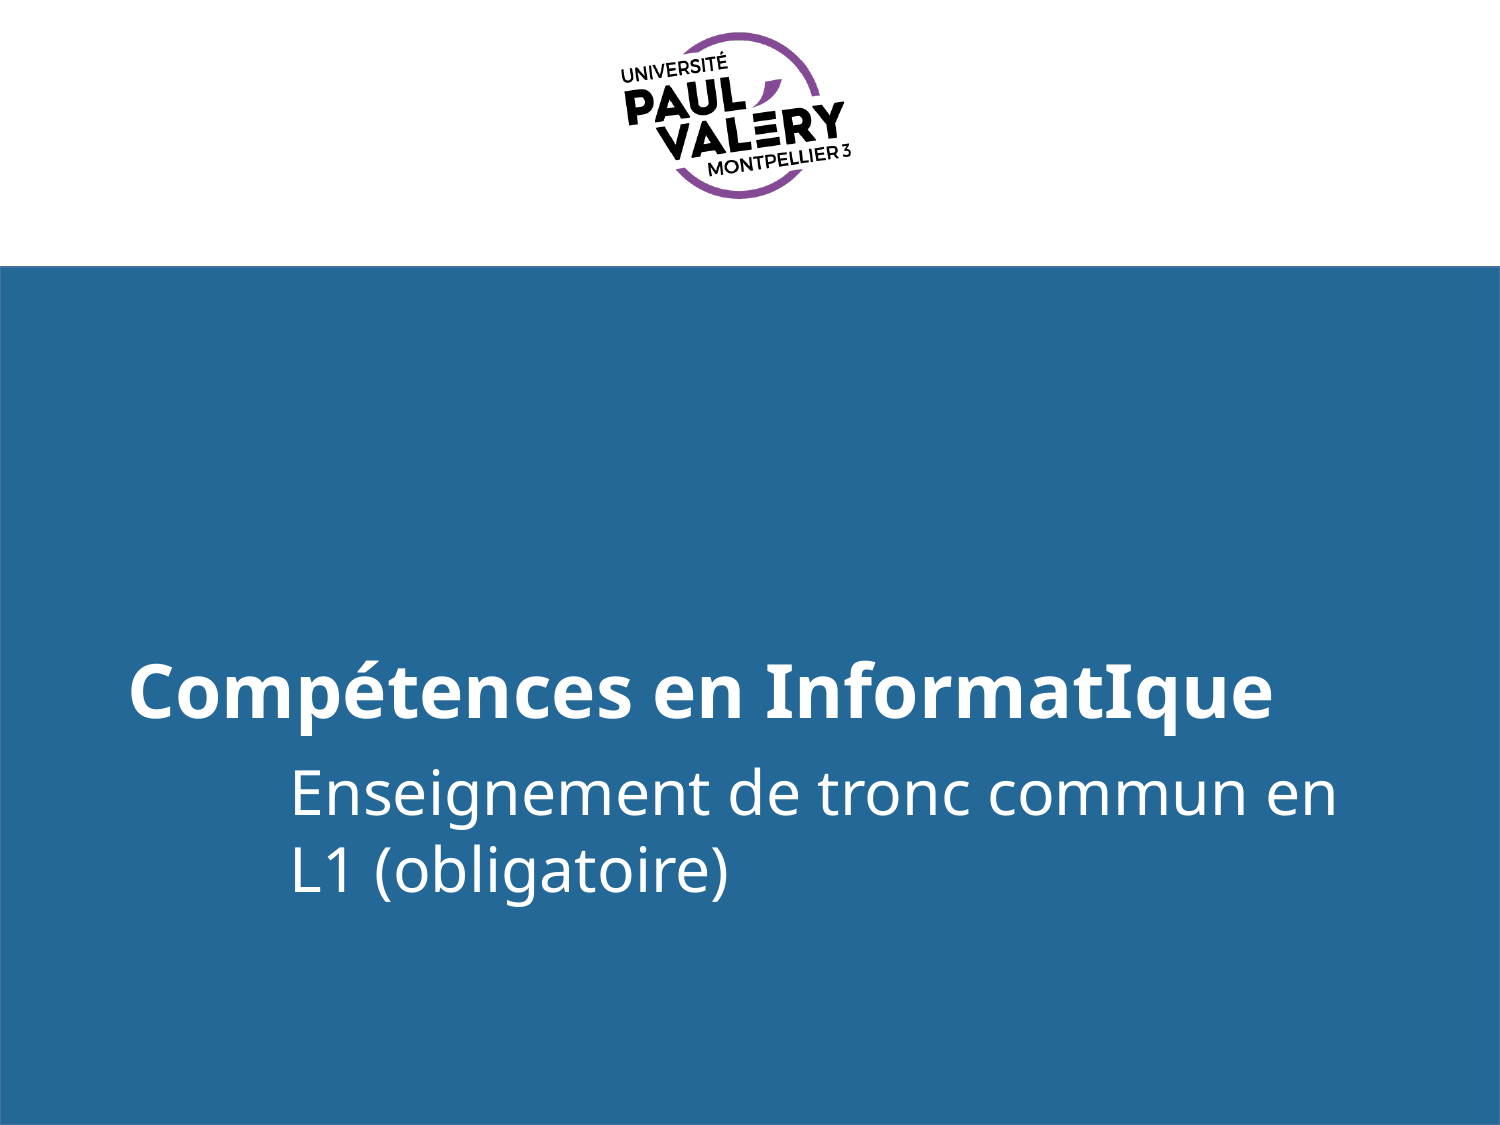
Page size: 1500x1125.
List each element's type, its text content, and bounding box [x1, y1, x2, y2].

picture [605, 22, 867, 210]
subtitle Enseignement de tronc commun en L1 (obligatoire) [274, 746, 1400, 1019]
title Compétences en InformatIque [64, 579, 1340, 745]
